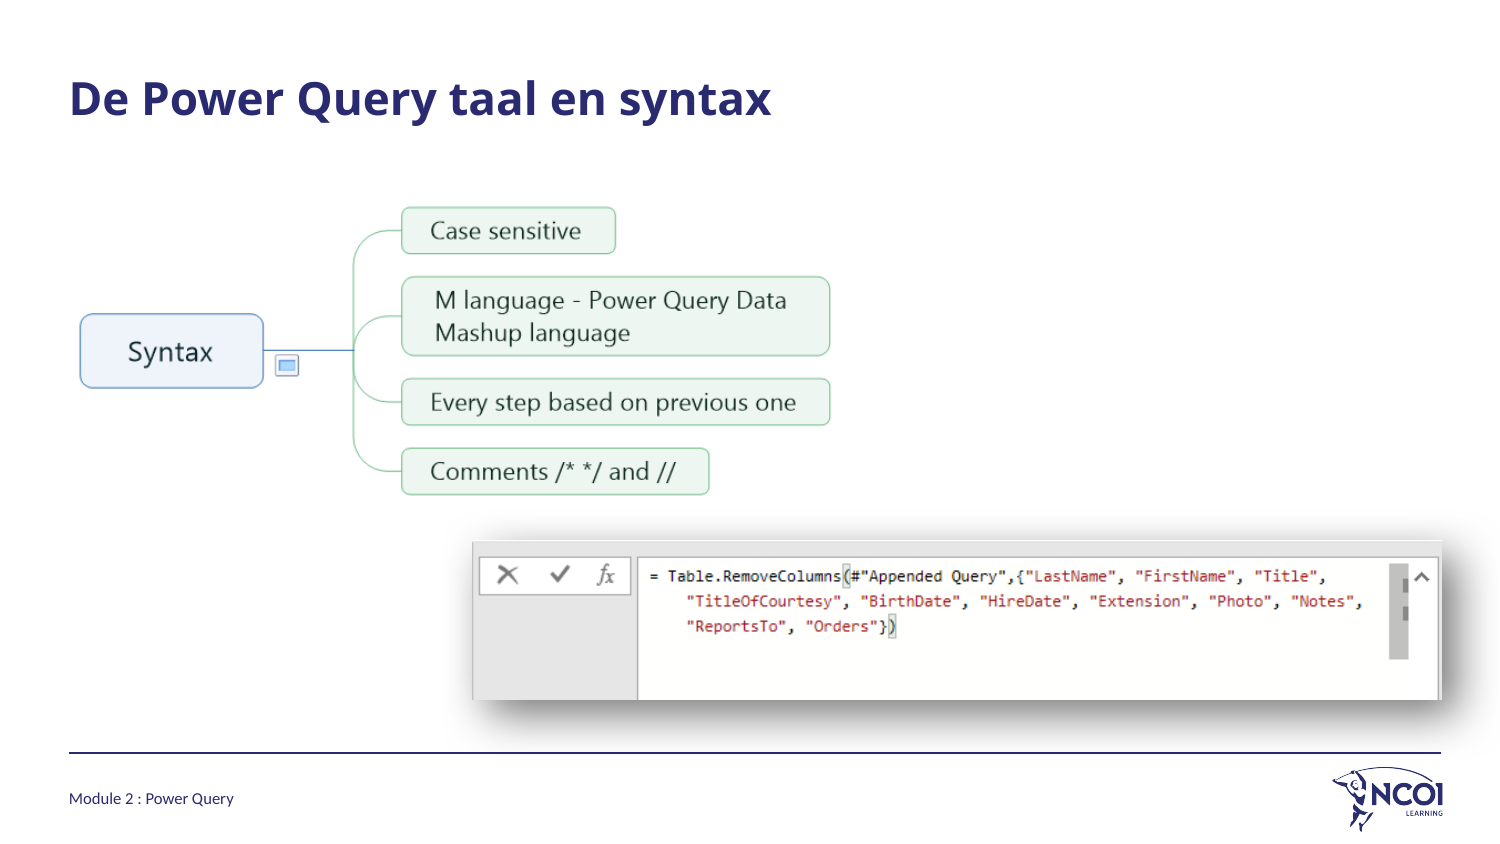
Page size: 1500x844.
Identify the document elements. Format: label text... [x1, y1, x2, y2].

picture [12, 162, 1442, 700]
footer Module 2 : Power Query [53, 775, 561, 821]
picture [1310, 743, 1465, 844]
title De Power Query taal en syntax [68, 23, 1264, 125]
